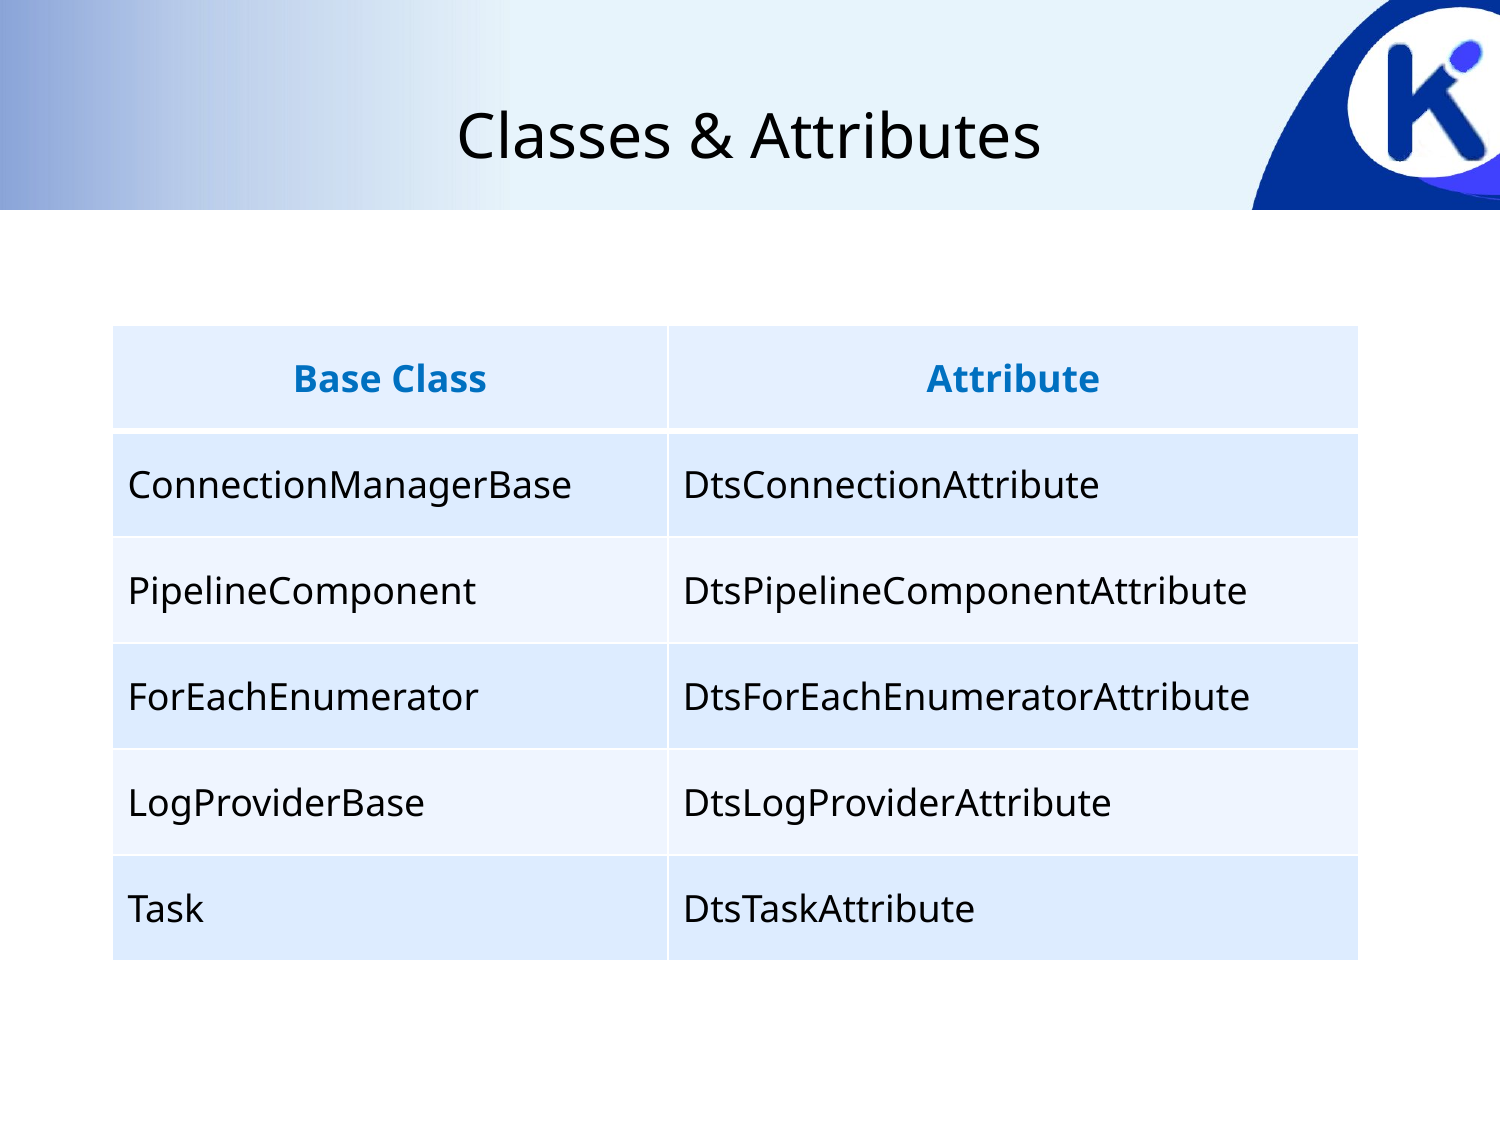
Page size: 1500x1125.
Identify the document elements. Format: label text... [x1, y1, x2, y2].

table_cell DtsLogProviderAttribute [669, 750, 1358, 854]
picture [0, 0, 1500, 46]
table_cell ForEachEnumerator [113, 644, 667, 748]
table_cell PipelineComponent [113, 538, 667, 642]
table_cell DtsForEachEnumeratorAttribute [669, 644, 1358, 748]
table_cell DtsPipelineComponentAttribute [669, 538, 1358, 642]
table_header Base Class [113, 326, 667, 428]
title Classes & Attributes [0, 46, 1500, 235]
table_cell DtsTaskAttribute [669, 856, 1358, 960]
table_cell Task [113, 856, 667, 960]
table_header Attribute [669, 326, 1358, 428]
table_cell DtsConnectionAttribute [669, 434, 1358, 536]
table_cell LogProviderBase [113, 750, 667, 854]
table_cell ConnectionManagerBase [113, 434, 667, 536]
